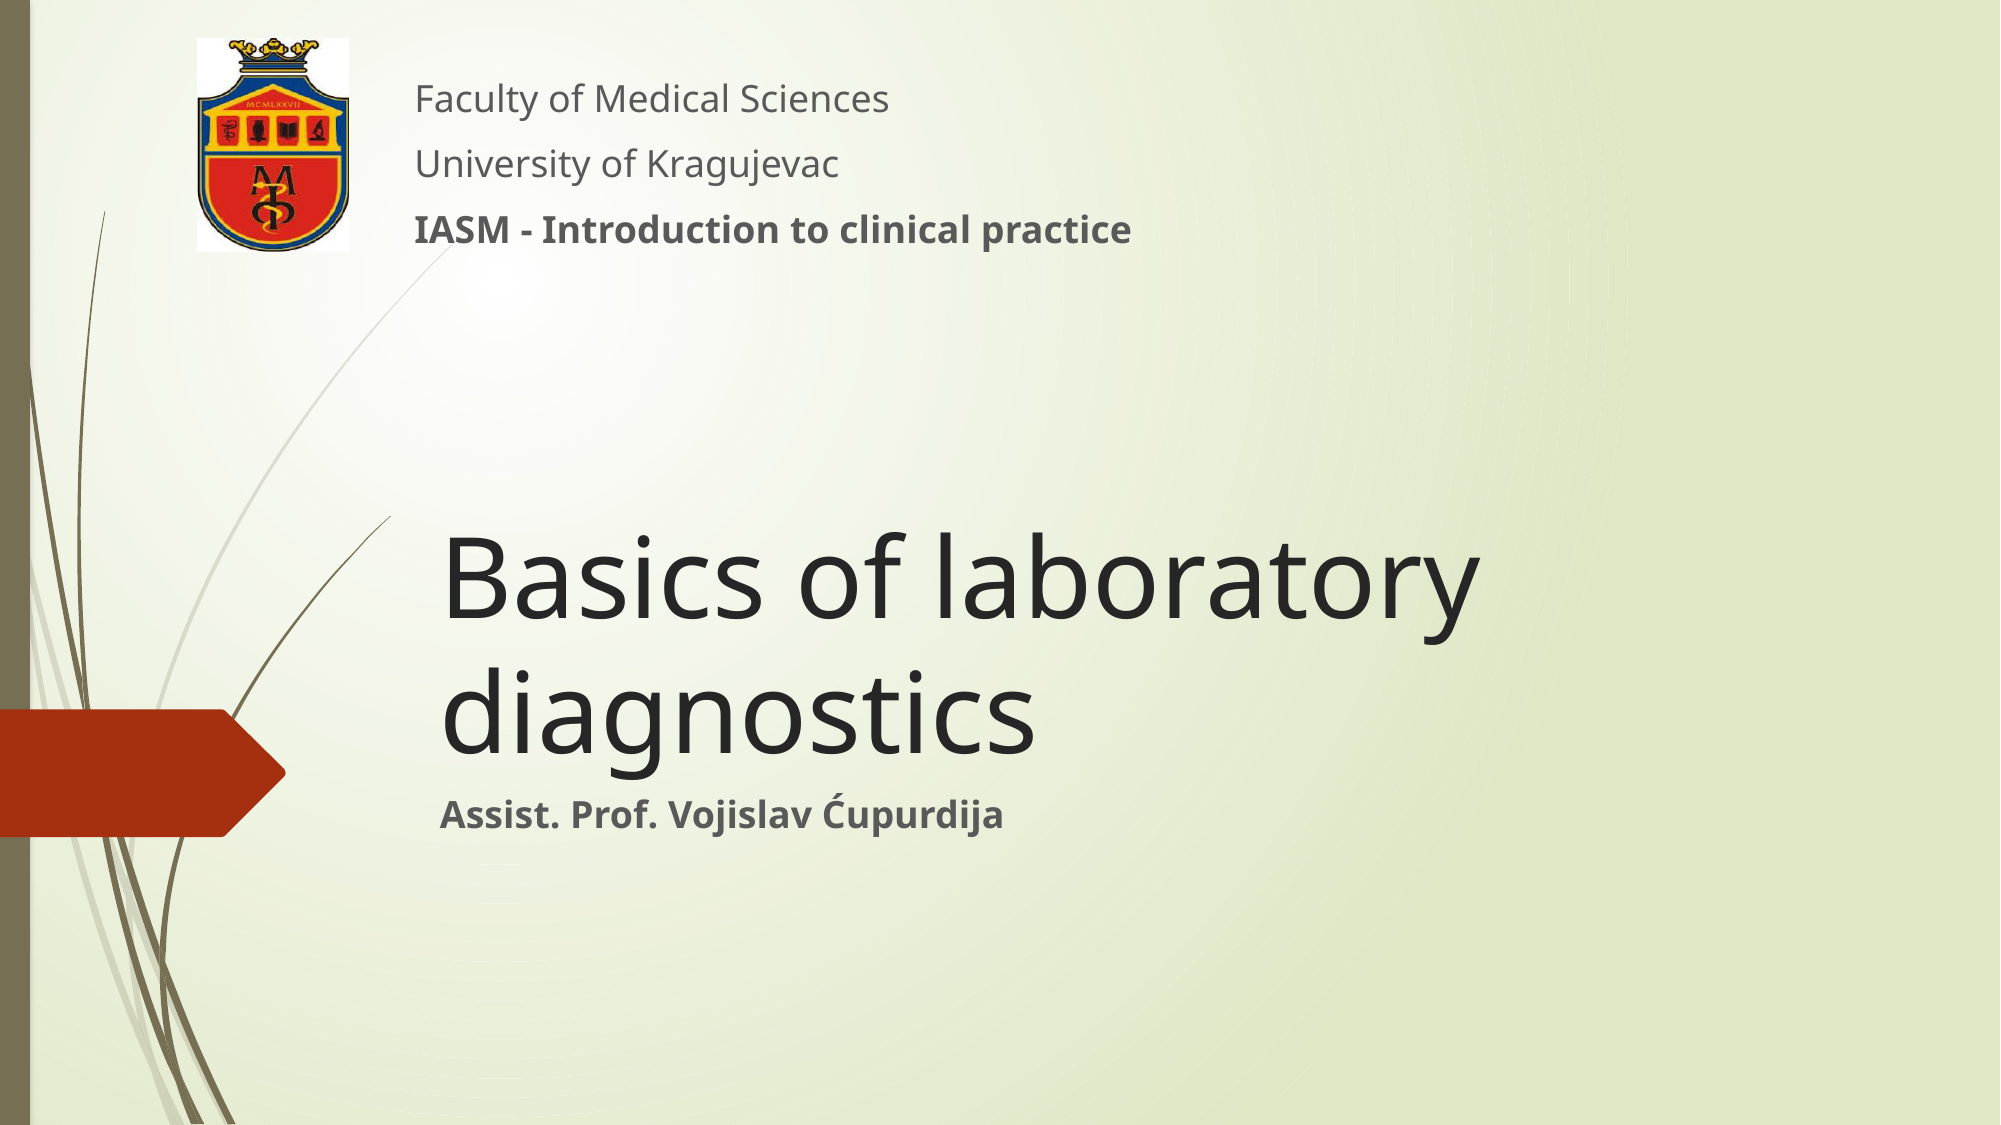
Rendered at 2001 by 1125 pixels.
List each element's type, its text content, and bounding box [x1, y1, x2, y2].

picture [197, 38, 349, 253]
text_box Faculty of Medical Sciences University of Kragujevac IASM - Introduction to clinical practice [399, 67, 1888, 298]
subtitle Assist. Prof. Vojislav Ćupurdija [424, 783, 1888, 969]
title Basics of laboratory diagnostics [424, 412, 1888, 783]
